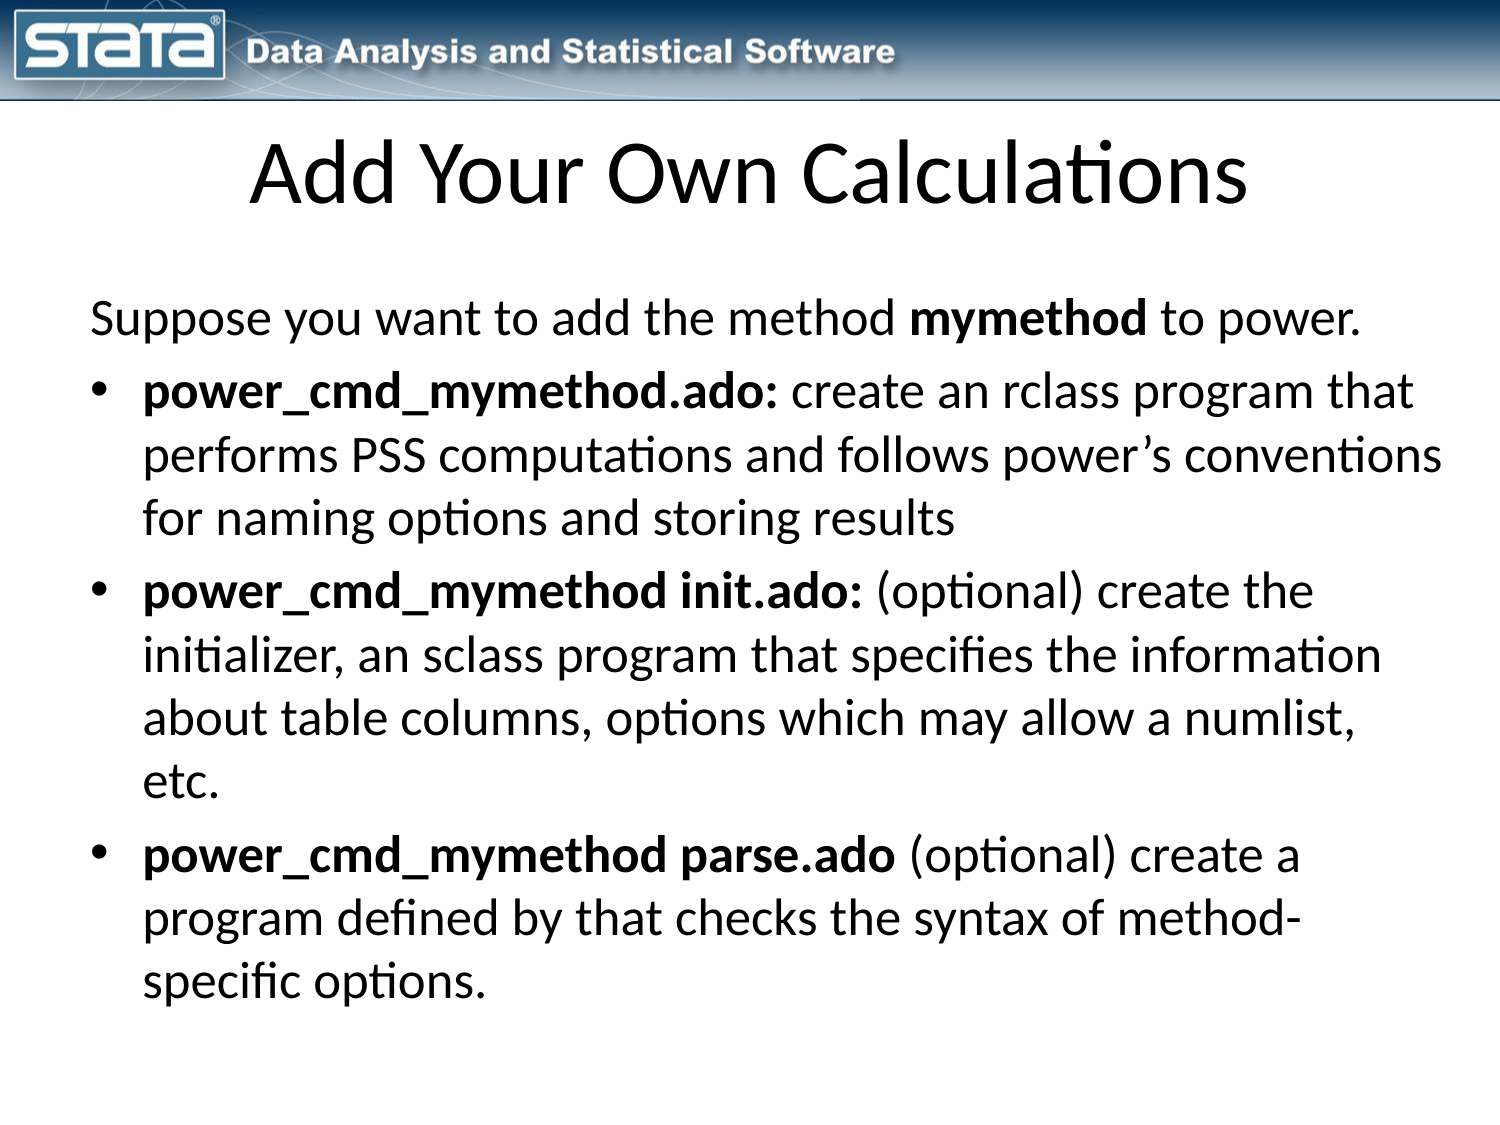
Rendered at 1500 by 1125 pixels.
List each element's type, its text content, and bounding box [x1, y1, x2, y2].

list Suppose you want to add the method mymethod to power. power_cmd_mymethod.ado: create an rclass program that performs PSS computations and follows power’s conventions for naming options and storing results power_cmd_mymethod init.ado: (optional) create the initializer, an sclass program that specifies the information about table columns, options which may allow a numlist, etc. power_cmd_mymethod parse.ado (optional) create a program defined by that checks the syntax of method-specific options. [75, 275, 1463, 1018]
title Add Your Own Calculations [75, 109, 1425, 233]
picture [0, 0, 1500, 102]
